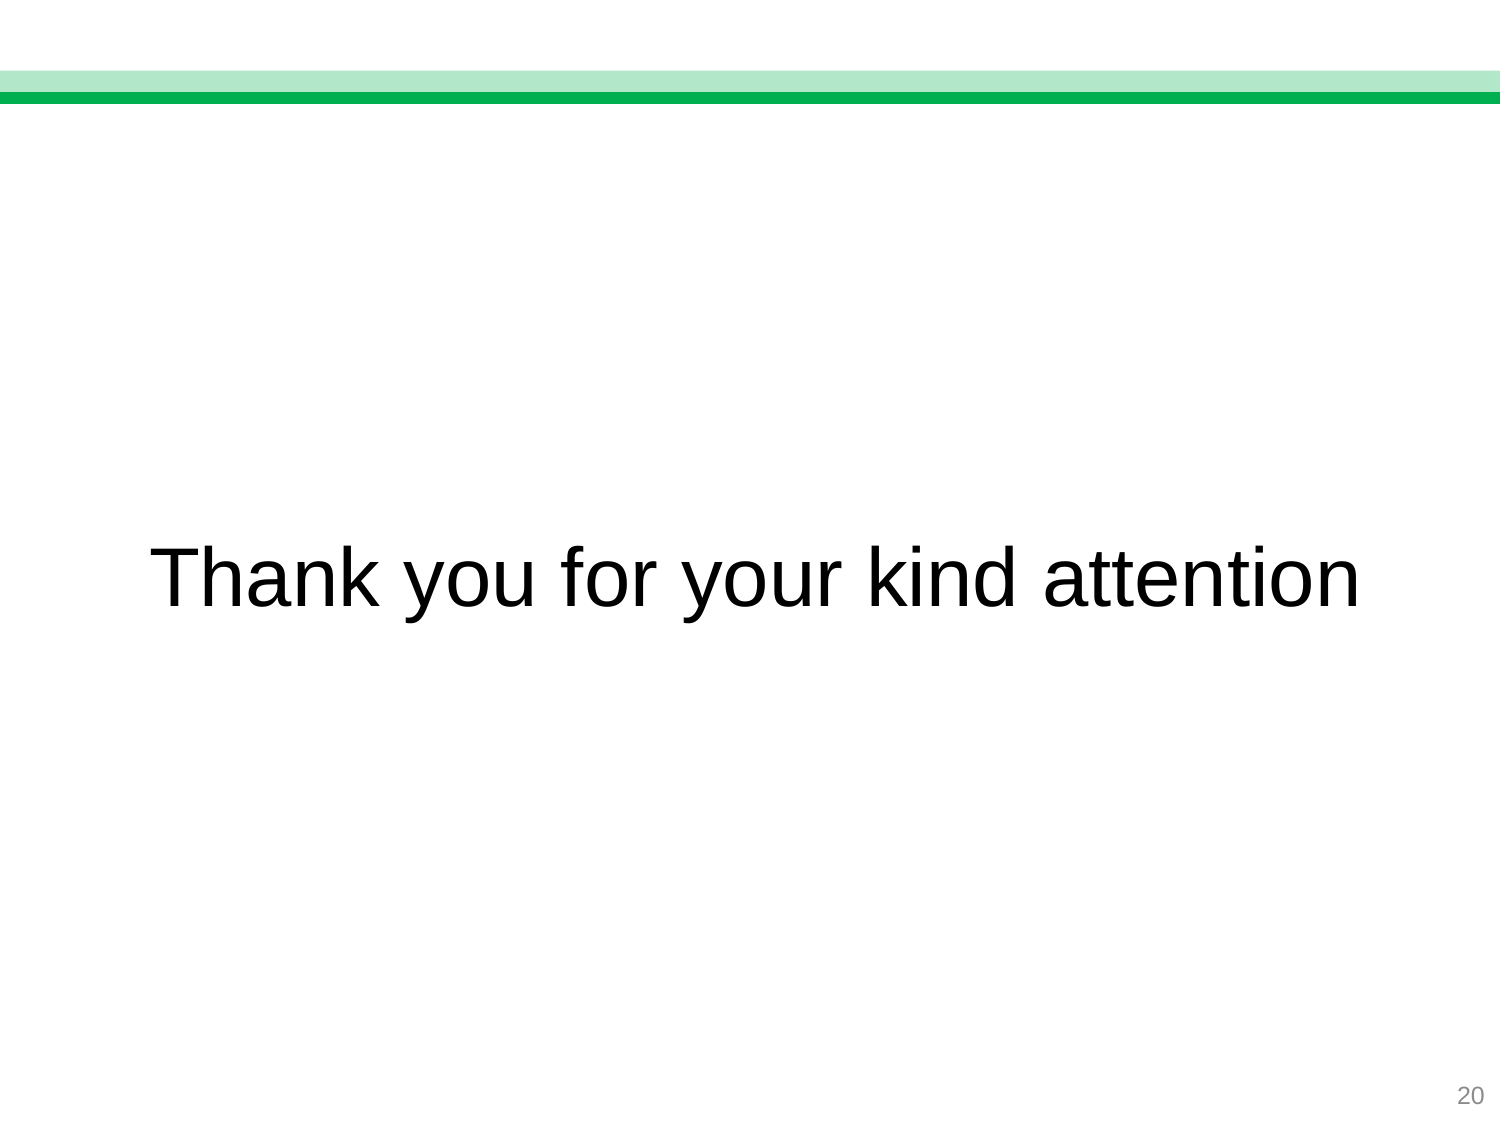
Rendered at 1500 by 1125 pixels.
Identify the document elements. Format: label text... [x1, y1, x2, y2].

text_box Thank you for your kind attention [100, 515, 1412, 630]
slide_number 20 [1149, 1065, 1500, 1125]
